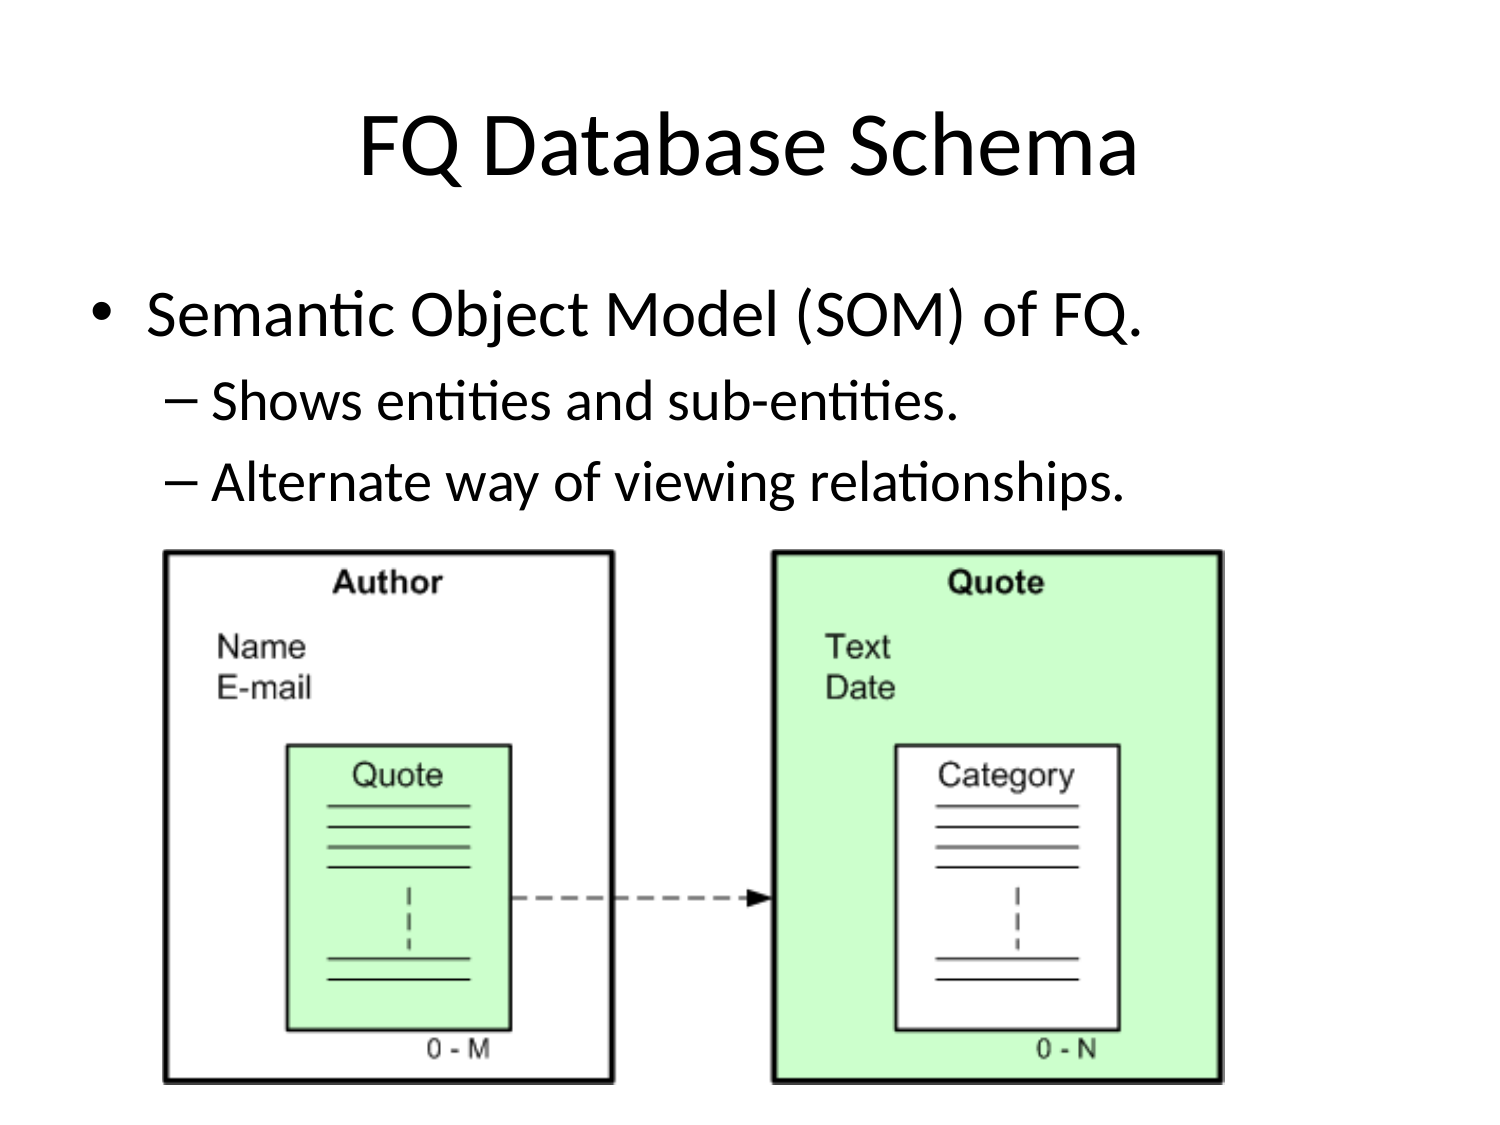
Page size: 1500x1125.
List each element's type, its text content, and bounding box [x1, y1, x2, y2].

list Semantic Object Model (SOM) of FQ. Shows entities and sub-entities. Alternate way of viewing relationships. [75, 262, 1425, 550]
picture [162, 549, 1226, 1085]
title FQ Database Schema [75, 45, 1425, 233]
